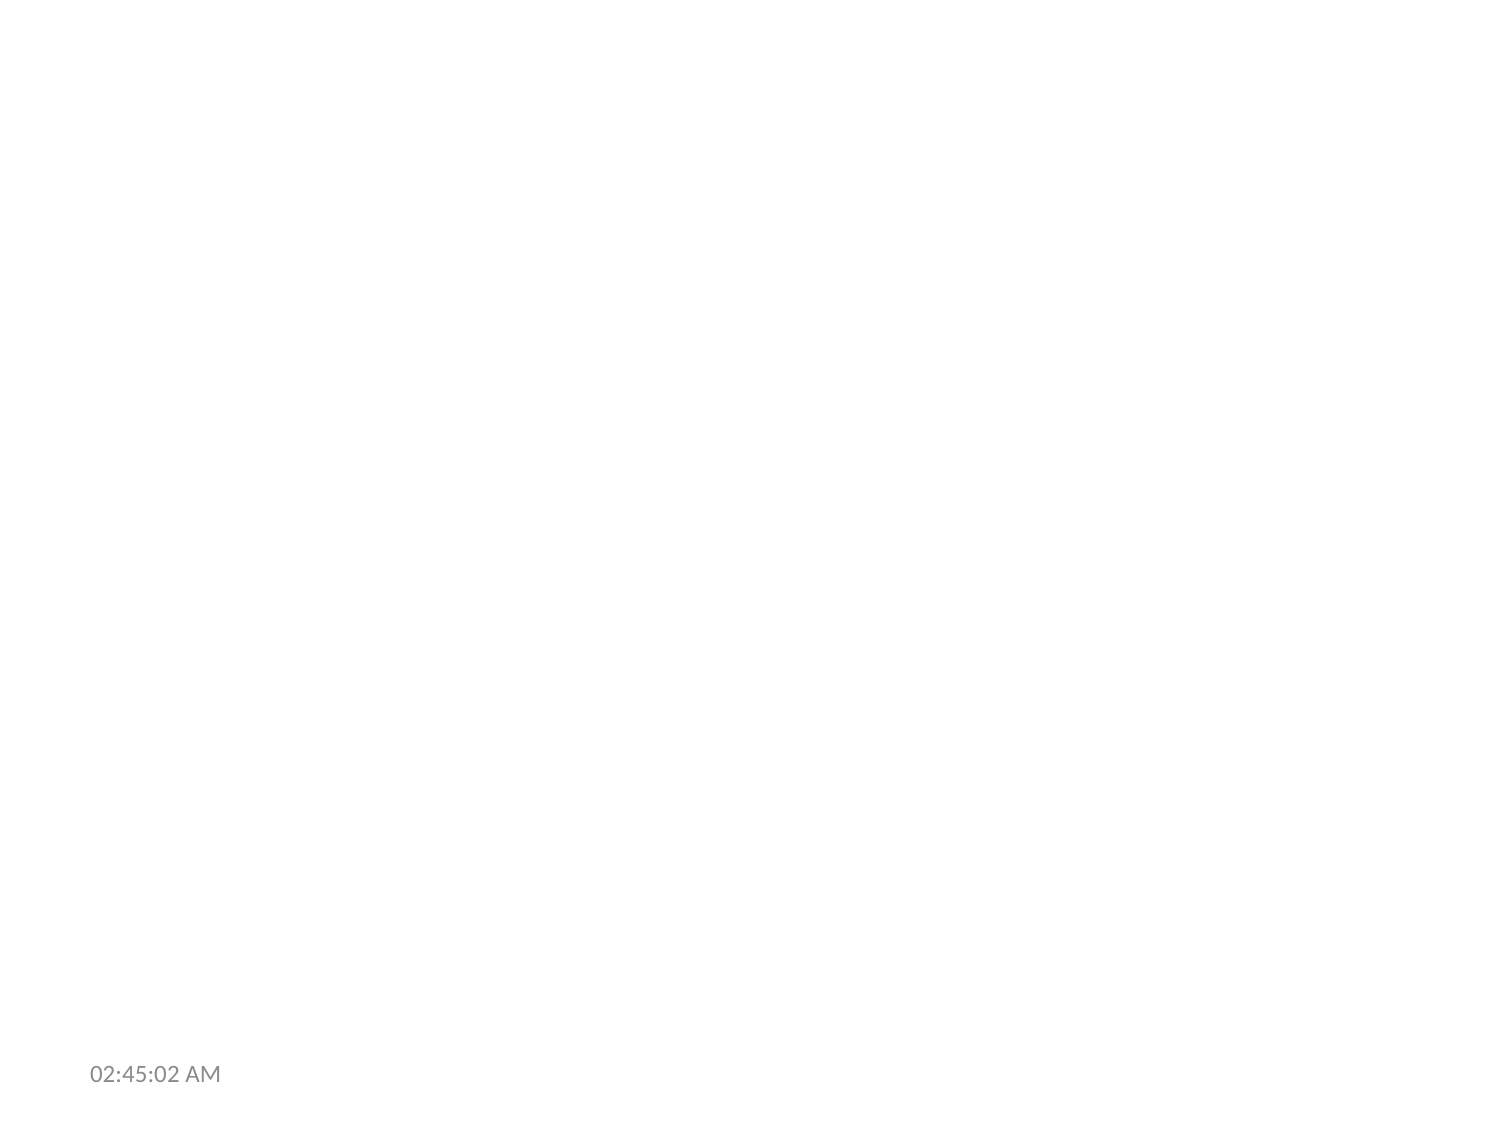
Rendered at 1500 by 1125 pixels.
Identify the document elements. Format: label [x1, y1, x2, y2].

slide_number [75, 1042, 425, 1103]
